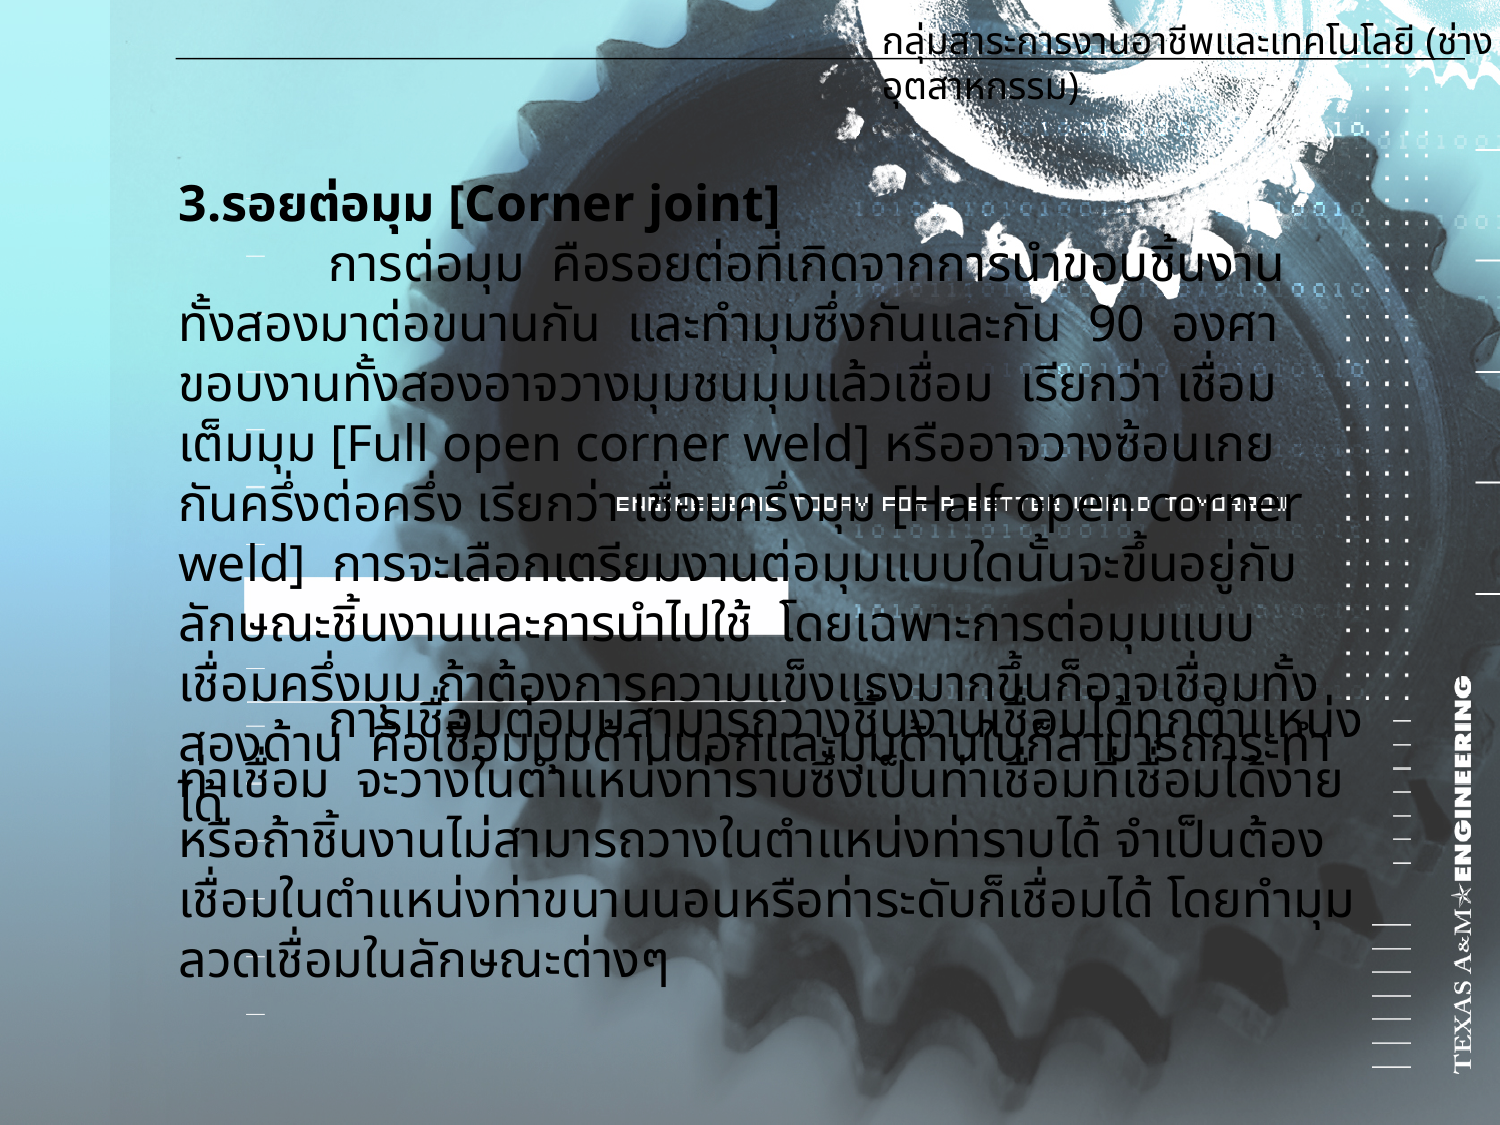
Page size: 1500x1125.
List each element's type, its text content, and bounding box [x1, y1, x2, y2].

text_box การเชื่อมต่อมุมสามารถวางชิ้นงานเชื่อมได้ทุกตำแหน่งท่าเชื่อม จะวางในตำแหน่งท่าราบซึ่งเป็นท่าเชื่อมที่เชื่อมได้ง่าย หรือถ้าชิ้นงานไม่สามารถวางในตำแหน่งท่าราบได้ จำเป็นต้องเชื่อมในตำแหน่งท่าขนานนอนหรือท่าระดับก็เชื่อมได้ โดยทำมุมลวดเชื่อมในลักษณะต่างๆ [163, 679, 1383, 995]
text_box 3.รอยต่อมุม [Corner joint] การต่อมุม คือรอยต่อที่เกิดจากการนำขอบชิ้นงานทั้งสองมาต่อขนานกัน และทำมุมซึ่งกันและกัน 90 องศา ขอบงานทั้งสองอาจวางมุมชนมุมแล้วเชื่อม เรียกว่า เชื่อมเต็มมุม [Full open corner weld] หรืออาจวางซ้อนเกยกันครึ่งต่อครึ่ง เรียกว่า เชื่อมครึ่งมุม [Half open corner weld] การจะเลือกเตรียมงานต่อมุมแบบใดนั้นจะขึ้นอยู่กับลักษณะชิ้นงานและการนำไปใช้ โดยเฉพาะการต่อมุมแบบเชื่อมครึ่งมุม ถ้าต้องการความแข็งแรงมากขึ้นก็อาจเชื่อมทั้งสองด้าน คือเชื่อมมุมด้านนอกและมุมด้านในก็สามารถกระทำได้ [163, 163, 1348, 679]
text_box กลุ่มสาระการงานอาชีพและเทคโนโลยี (ช่างอุตสาหกรรม) [867, 9, 1500, 115]
